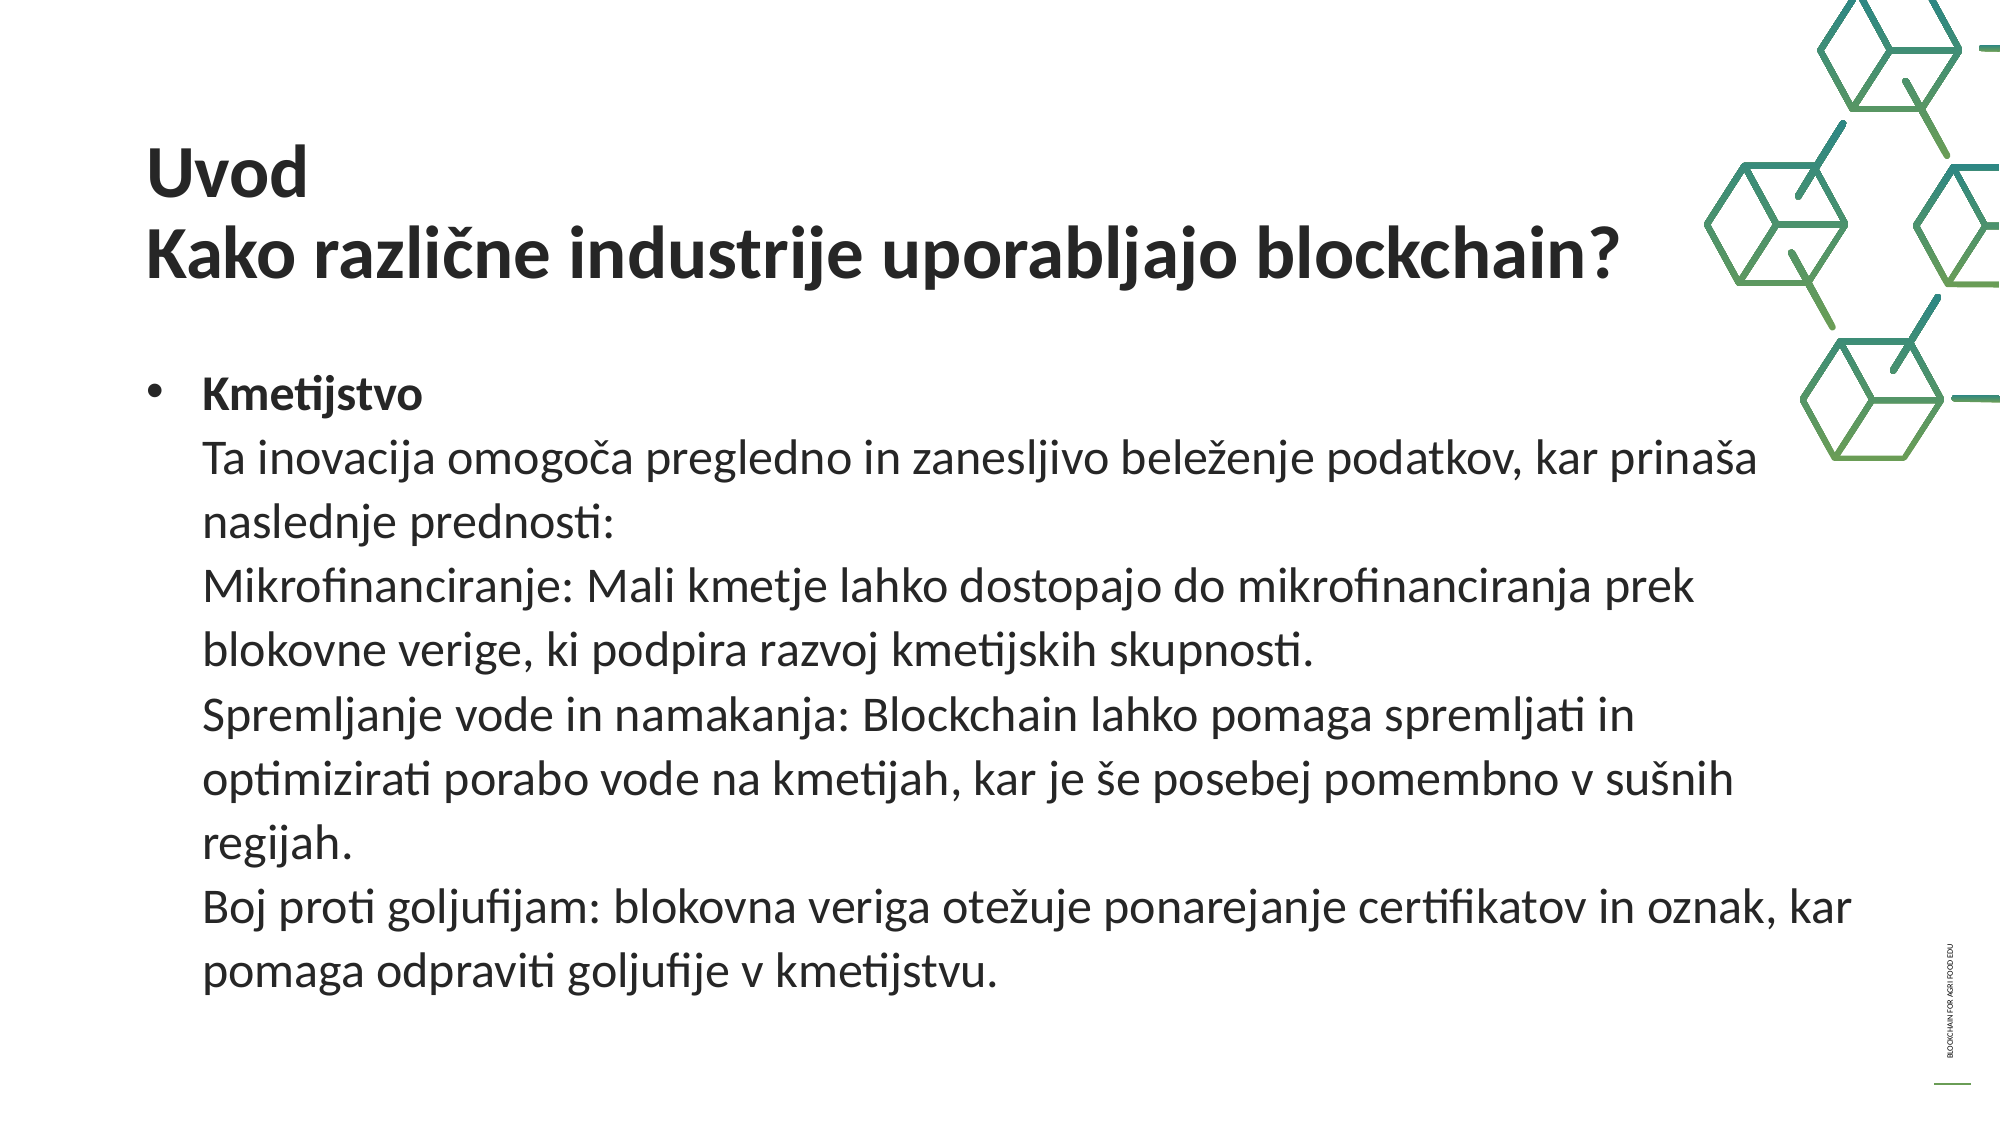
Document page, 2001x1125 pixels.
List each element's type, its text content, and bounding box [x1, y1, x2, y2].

list Kmetijstvo Ta inovacija omogoča pregledno in zanesljivo beleženje podatkov, kar prinaša naslednje prednosti: Mikrofinanciranje: Mali kmetje lahko dostopajo do mikrofinanciranja prek blokovne verige, ki podpira razvoj kmetijskih skupnosti. Spremljanje vode in namakanja: Blockchain lahko pomaga spremljati in optimizirati porabo vode na kmetijah, kar je še posebej pomembno v sušnih regijah. Boj proti goljufijam: blokovna veriga otežuje ponarejanje certifikatov in oznak, kar pomaga odpraviti goljufije v kmetijstvu. [130, 348, 1869, 1080]
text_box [1703, 0, 2000, 462]
list Uvod Kako različne industrije uporabljajo blockchain? [130, 124, 1698, 337]
